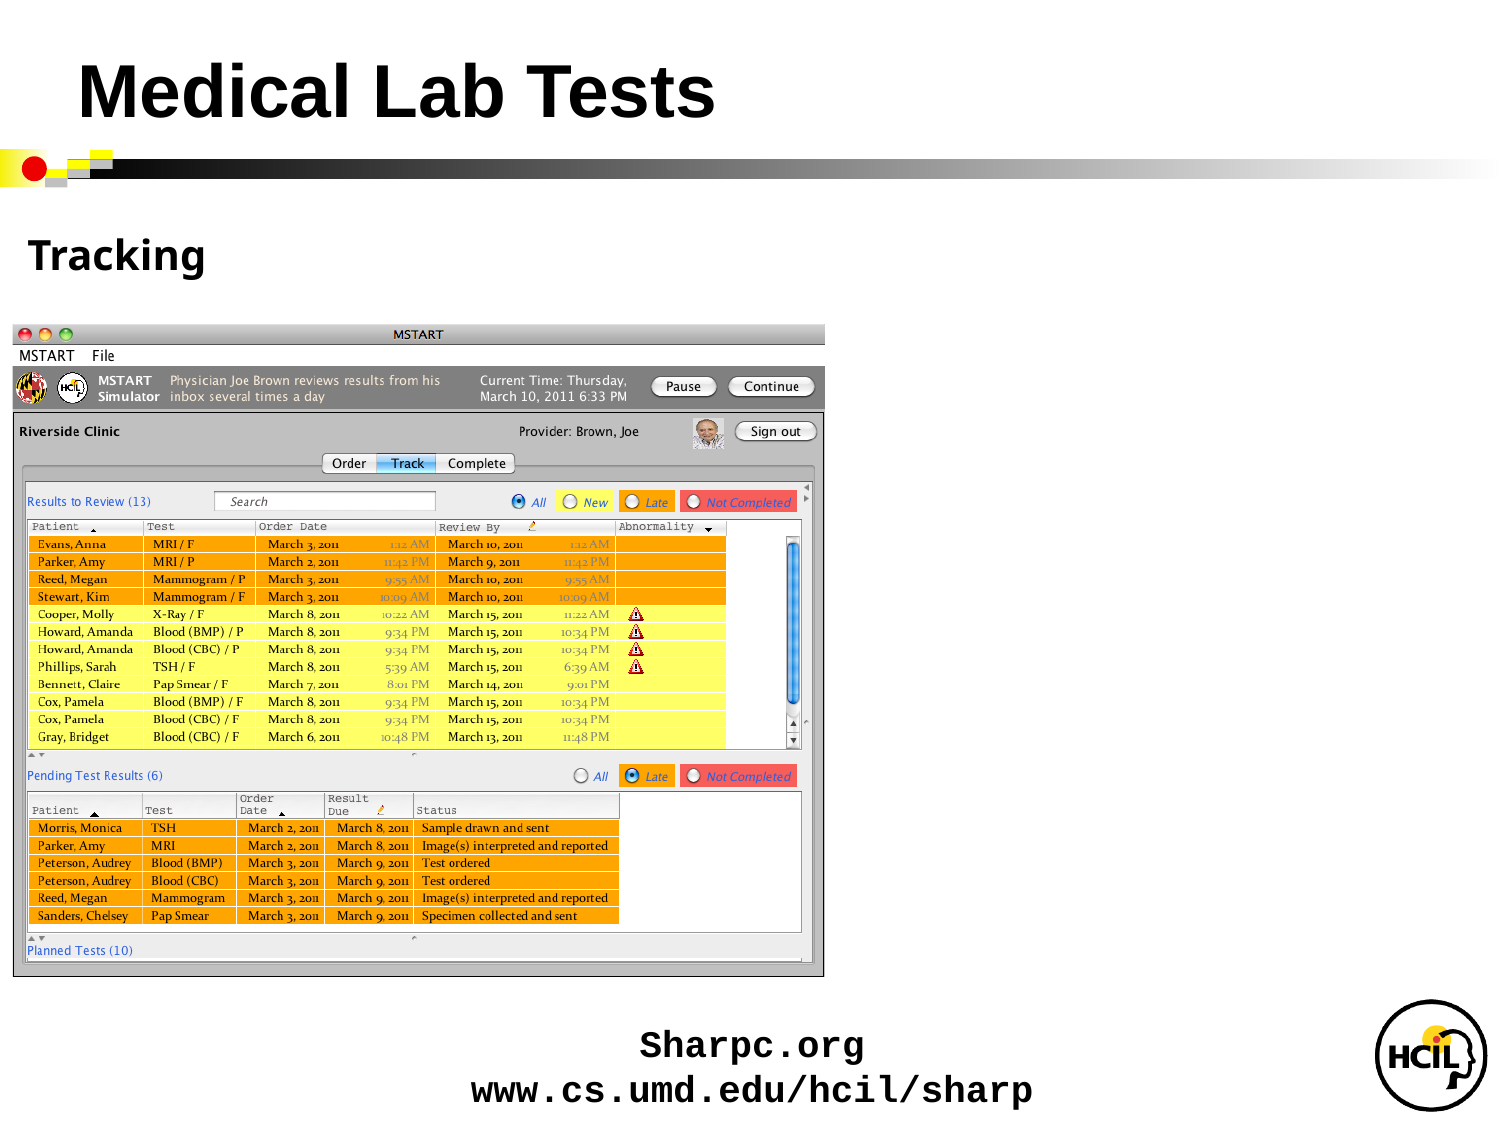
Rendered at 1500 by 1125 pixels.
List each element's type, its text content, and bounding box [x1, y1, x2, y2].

picture [1374, 999, 1488, 1112]
picture [12, 324, 826, 977]
text_box Sharpc.org www.cs.umd.edu/hcil/sharp [456, 1012, 1049, 1118]
title Medical Lab Tests [62, 24, 1500, 151]
text_box Tracking [12, 221, 1075, 337]
